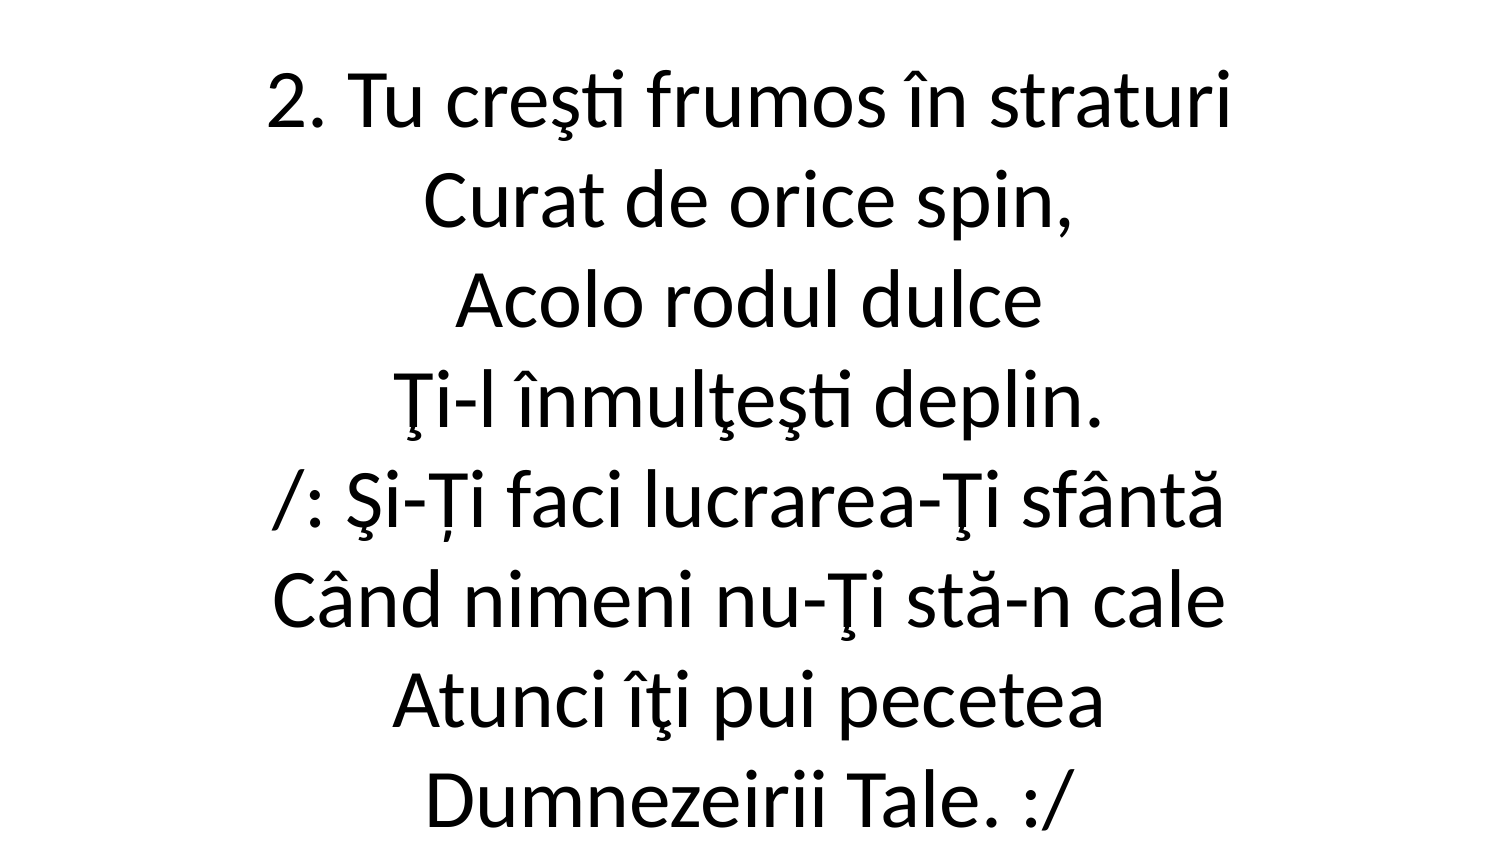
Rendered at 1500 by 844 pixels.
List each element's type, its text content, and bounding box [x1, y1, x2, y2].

text_box 2. Tu creşti frumos în straturi Curat de orice spin, Acolo rodul dulce Ţi-l înmulţeşti deplin. /: Şi-Ți faci lucrarea-Ţi sfântă Când nimeni nu-Ţi stă-n cale Atunci îţi pui pecetea Dumnezeirii Tale. :/ [250, 0, 1250, 844]
